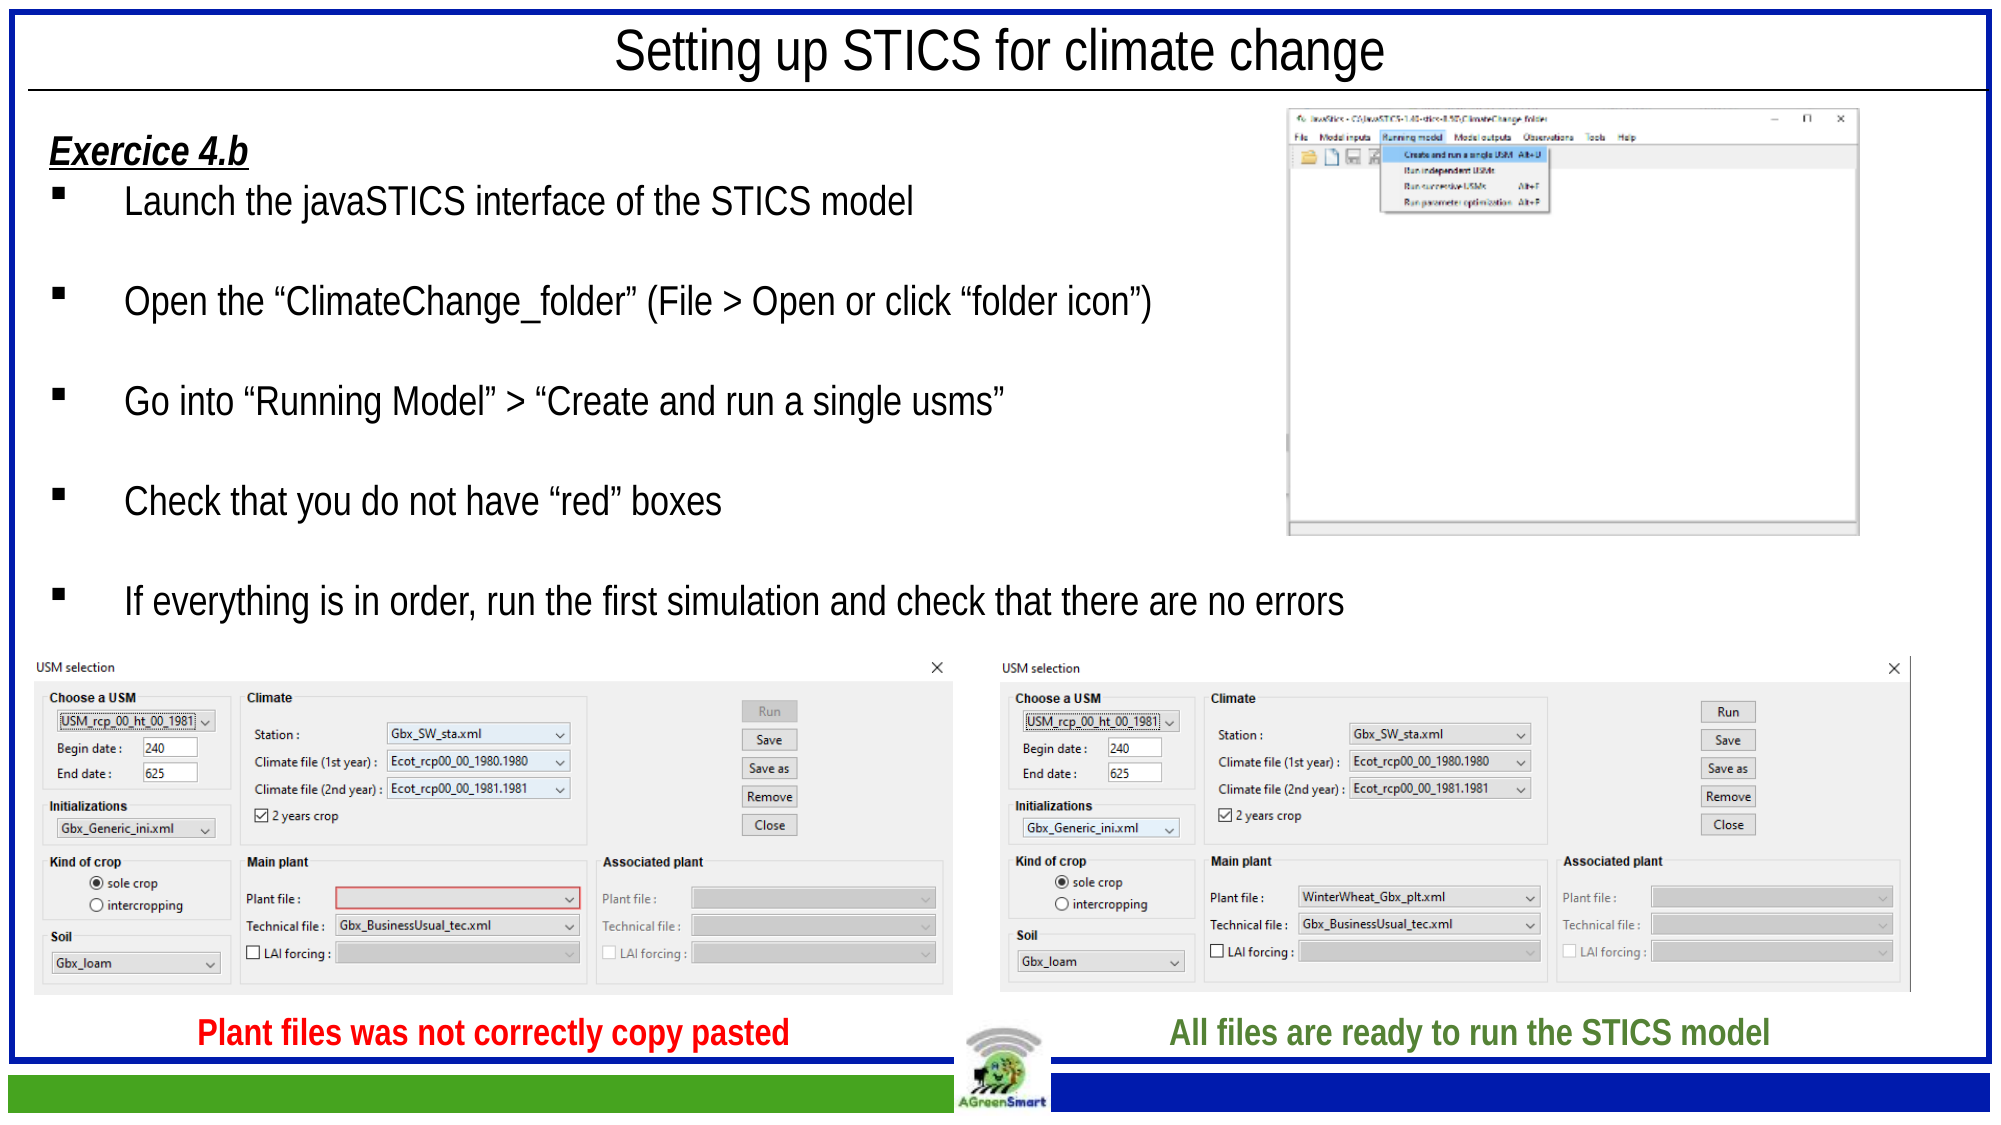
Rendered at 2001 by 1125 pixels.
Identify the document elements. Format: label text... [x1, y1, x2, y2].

text_box Plant files was not correctly copy pasted [182, 1000, 806, 1061]
text_box All files are ready to run the STICS model [1154, 1000, 1786, 1061]
picture [1000, 656, 1911, 992]
picture [34, 656, 953, 995]
text_box Setting up STICS for climate change [0, 5, 2000, 90]
picture [1286, 108, 1860, 536]
picture [954, 1019, 1051, 1116]
text_box Exercice 4.b Launch the javaSTICS interface of the STICS model Open the “ClimateChange_folder” (File > Open or click “folder icon”) Go into “Running Model” > “Create and run a single usms” Check that you do not have “red” boxes If everything is in order, run the first simulation and check that there are no errors [34, 116, 2000, 732]
